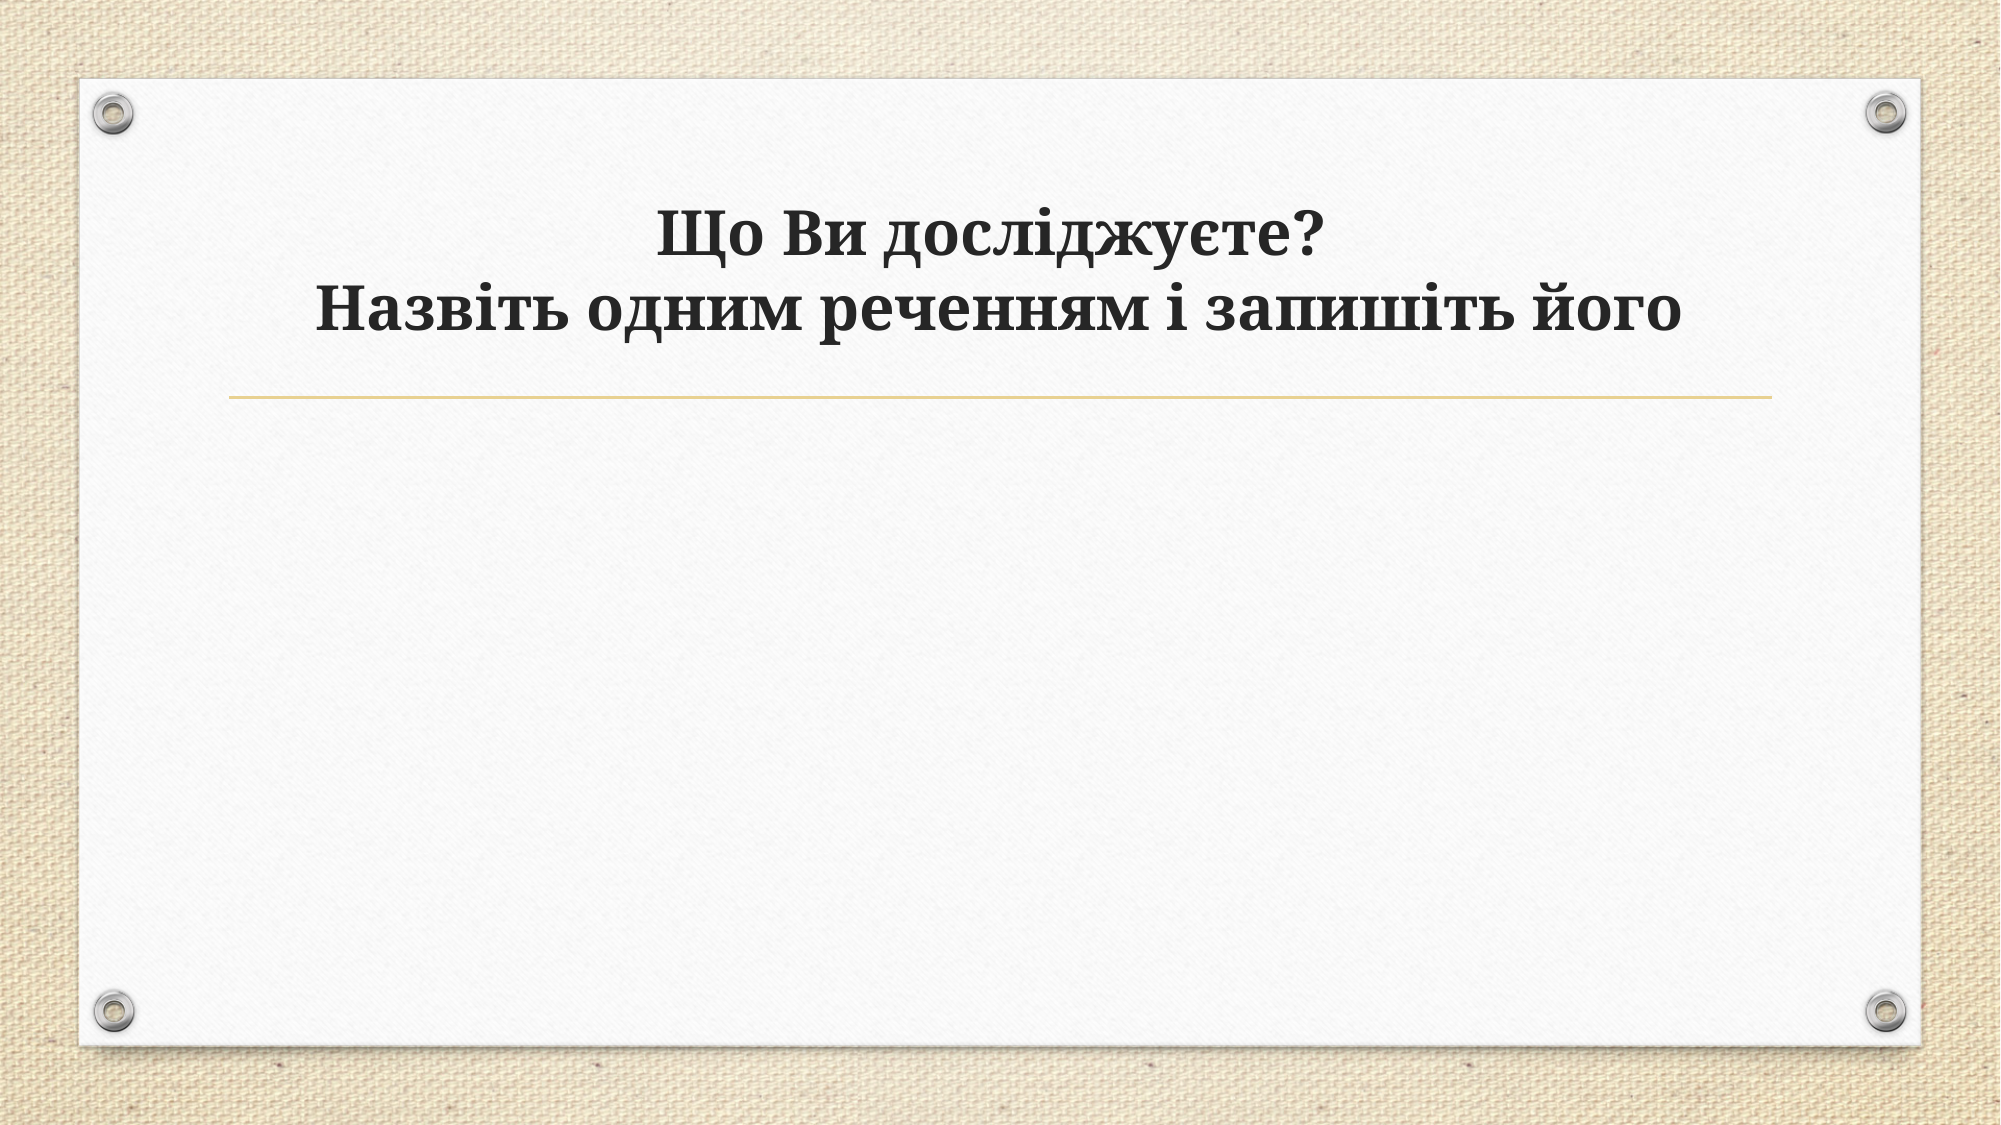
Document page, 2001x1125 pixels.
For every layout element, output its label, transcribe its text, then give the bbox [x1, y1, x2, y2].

title Що Ви досліджуєте? Назвіть одним реченням і запишіть його [212, 161, 1788, 375]
picture [0, 0, 2001, 1125]
